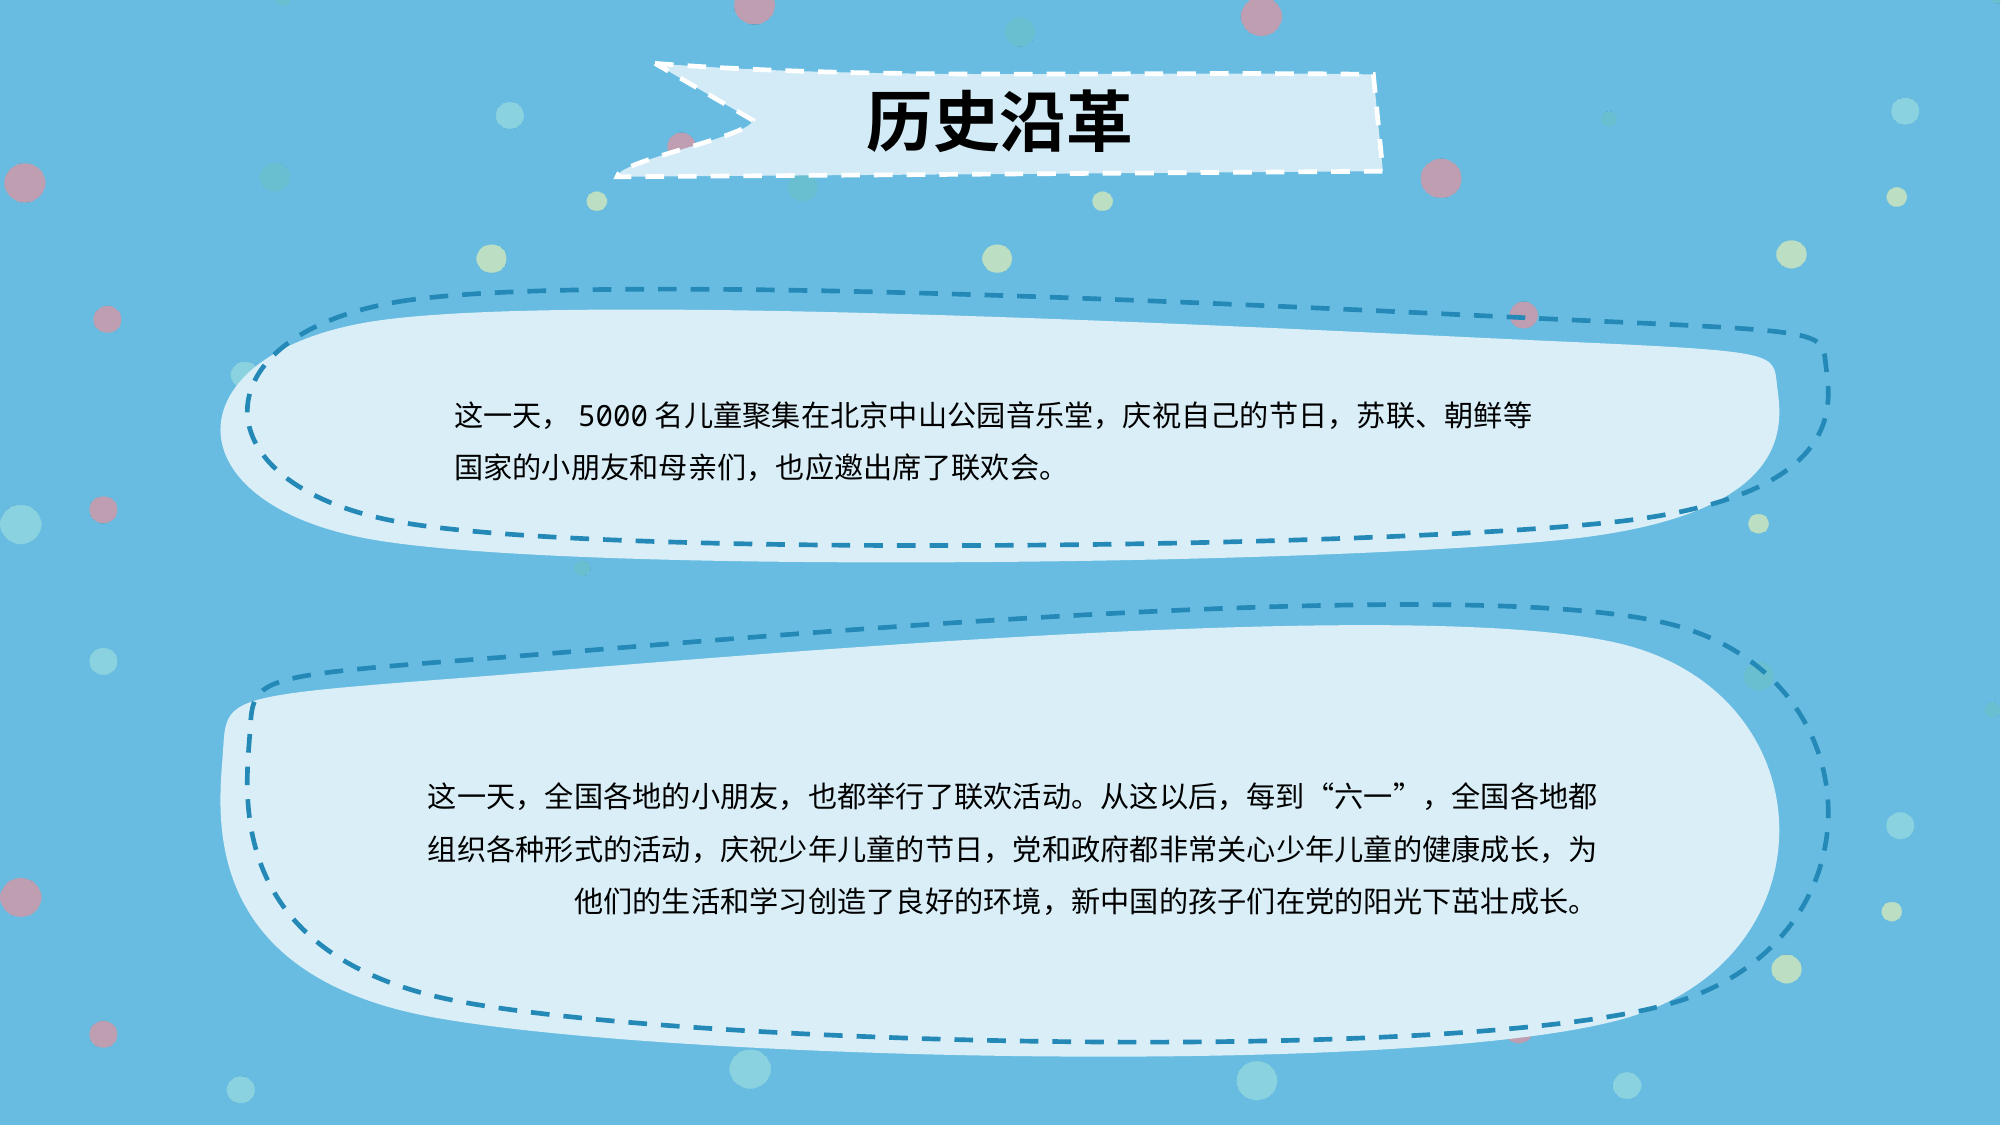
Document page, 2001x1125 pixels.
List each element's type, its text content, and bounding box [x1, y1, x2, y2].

text_box [615, 62, 1385, 178]
picture [4, 0, 2001, 388]
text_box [220, 289, 1829, 563]
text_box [220, 604, 1829, 1057]
picture [0, 458, 2000, 1103]
text_box 历史沿革 [807, 72, 1193, 168]
